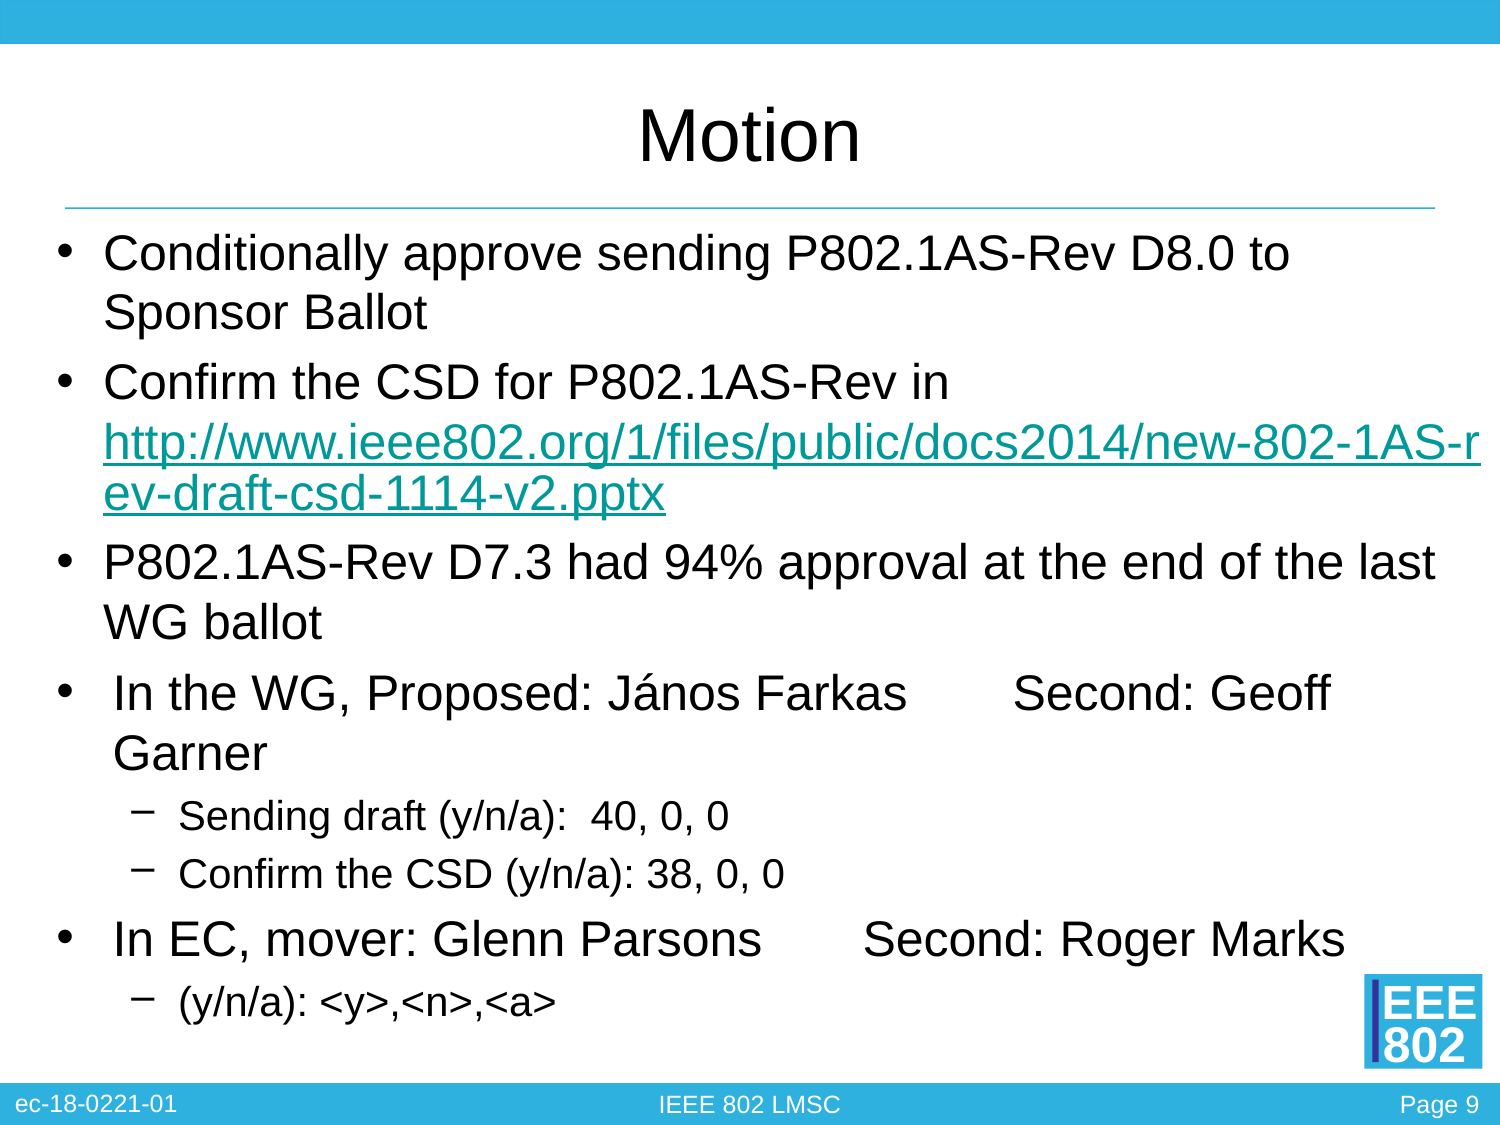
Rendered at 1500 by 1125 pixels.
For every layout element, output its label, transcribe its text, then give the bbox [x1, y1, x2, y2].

title Motion [75, 66, 1425, 197]
list Conditionally approve sending P802.1AS-Rev D8.0 to Sponsor Ballot Confirm the CSD for P802.1AS-Rev in http://www.ieee802.org/1/files/public/docs2014/new-802-1AS-rev-draft-csd-1114-v2.pptx P802.1AS-Rev D7.3 had 94% approval at the end of the last WG ballot In the WG, Proposed: János Farkas Second: Geoff Garner Sending draft (y/n/a): 40, 0, 0 Confirm the CSD (y/n/a): 38, 0, 0 In EC, mover: Glenn Parsons Second: Roger Marks (y/n/a): <y>,<n>,<a> [41, 212, 1500, 1068]
